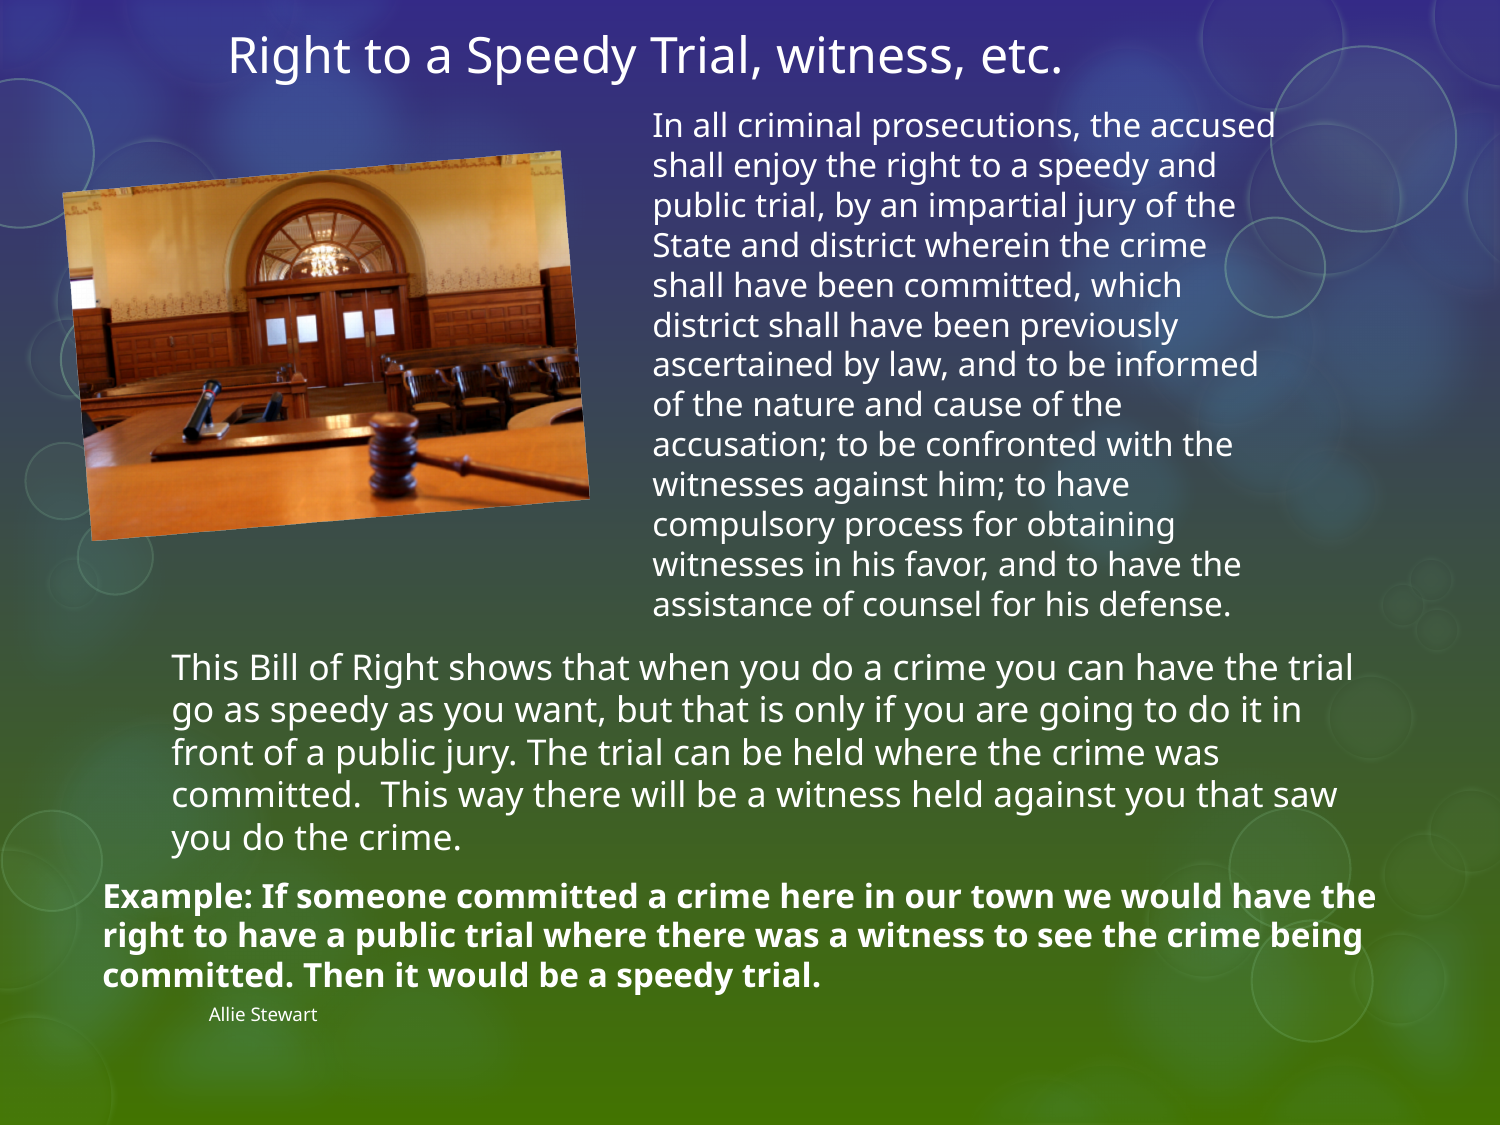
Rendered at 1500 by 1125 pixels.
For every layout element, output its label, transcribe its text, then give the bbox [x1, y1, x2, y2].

title Right to a Speedy Trial, witness, etc. [212, 3, 1175, 92]
text_box Example: If someone committed a crime here in our town we would have the right to have a public trial where there was a witness to see the crime being committed. Then it would be a speedy trial. [87, 867, 1463, 1002]
picture [63, 151, 589, 540]
subtitle This Bill of Right shows that when you do a crime you can have the trial go as speedy as you want, but that is only if you are going to do it in front of a public jury. The trial can be held where the crime was committed. This way there will be a witness held against you that saw you do the crime. [156, 637, 1394, 867]
footer Allie Stewart [193, 976, 1056, 1037]
text_box In all criminal prosecutions, the accused shall enjoy the right to a speedy and public trial, by an impartial jury of the State and district wherein the crime shall have been committed, which district shall have been previously ascertained by law, and to be informed of the nature and cause of the accusation; to be confronted with the witnesses against him; to have compulsory process for obtaining witnesses in his favor, and to have the assistance of counsel for his defense. [637, 96, 1300, 631]
